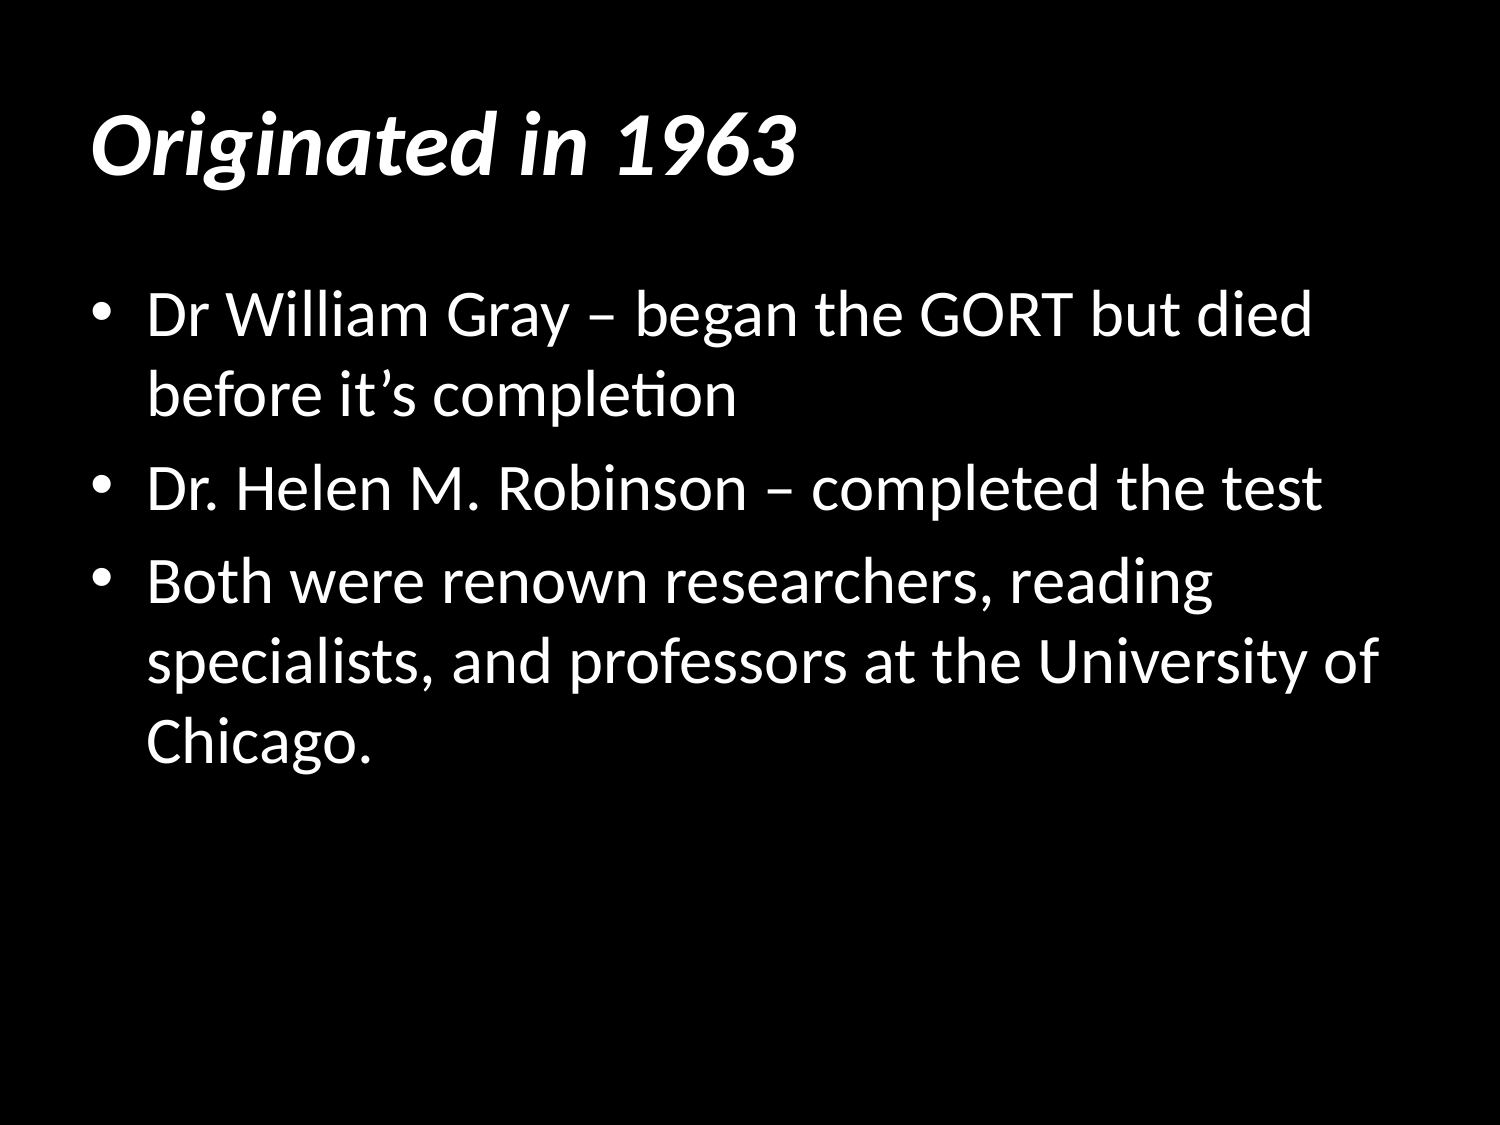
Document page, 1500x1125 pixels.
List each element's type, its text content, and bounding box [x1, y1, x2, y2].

title Originated in 1963 [75, 45, 1425, 233]
list Dr William Gray – began the GORT but died before it’s completion Dr. Helen M. Robinson – completed the test Both were renown researchers, reading specialists, and professors at the University of Chicago. [75, 262, 1425, 1005]
